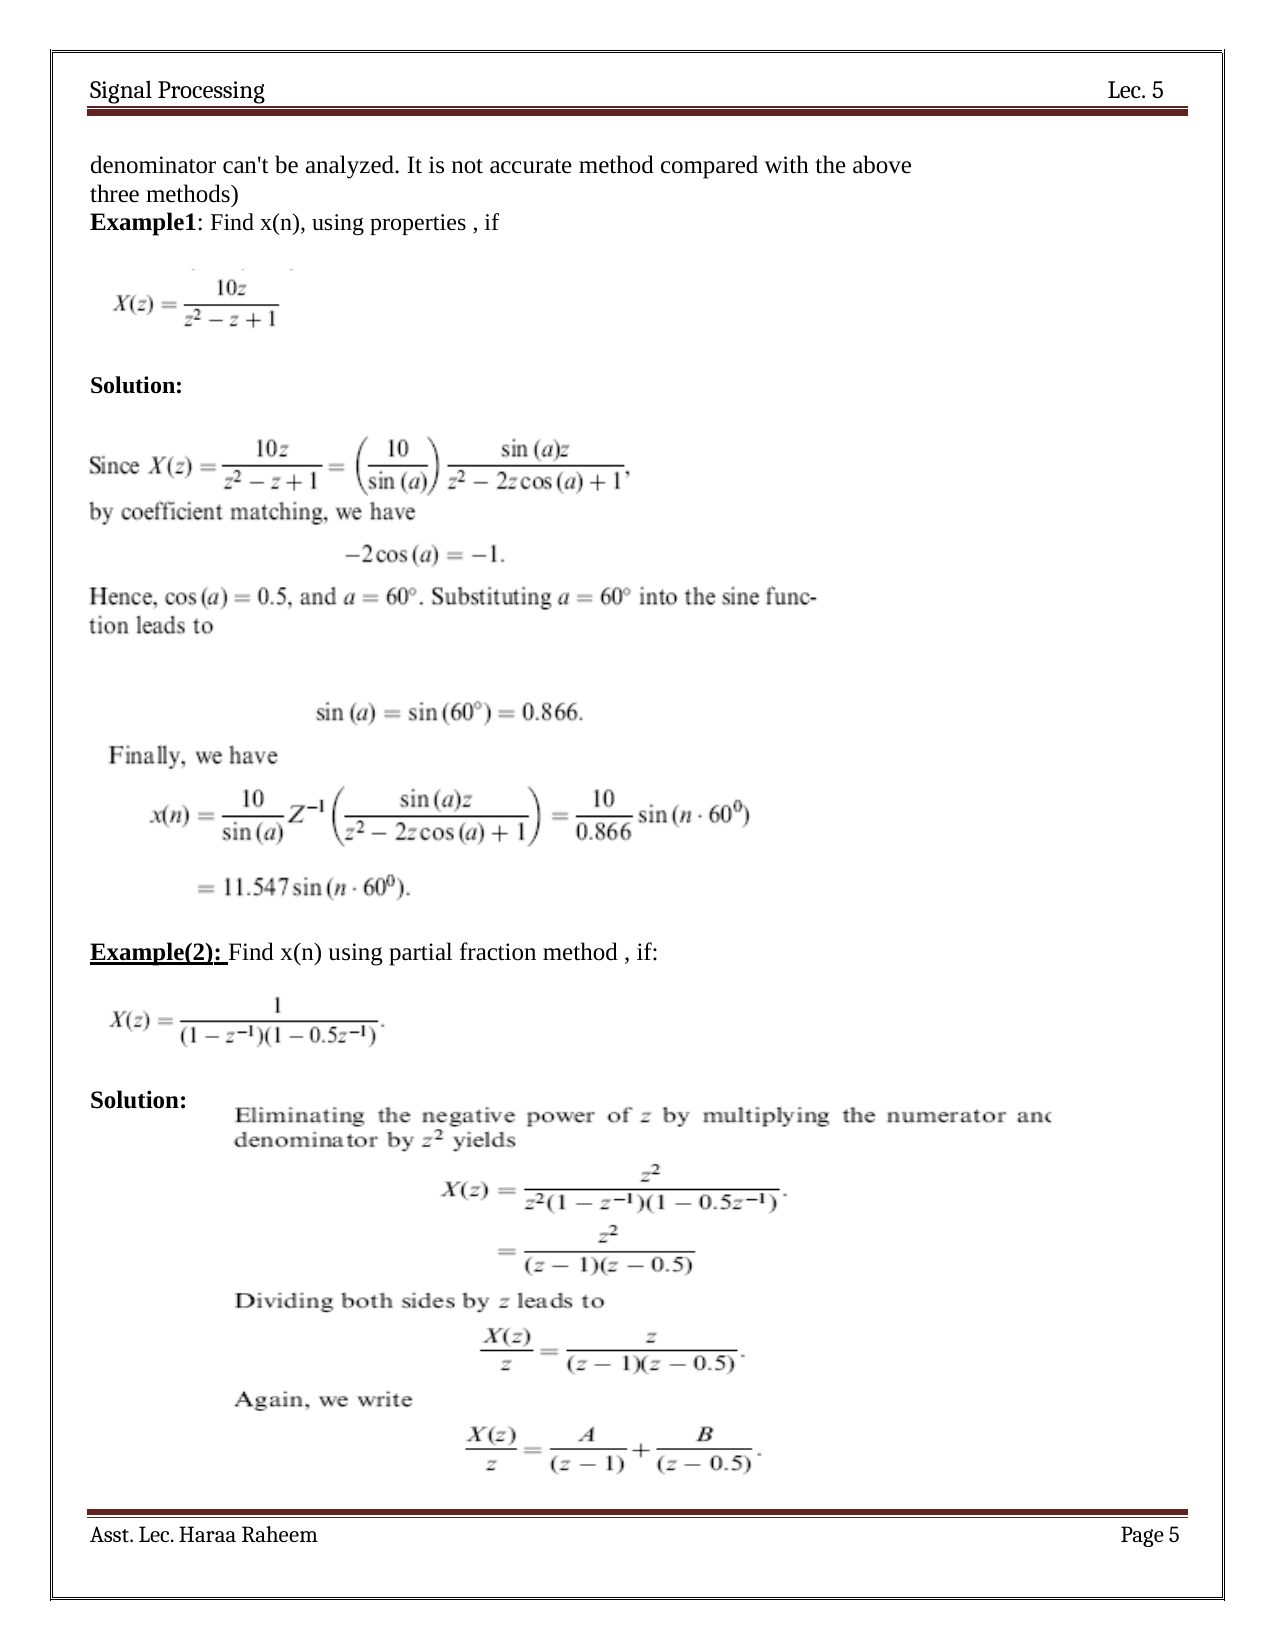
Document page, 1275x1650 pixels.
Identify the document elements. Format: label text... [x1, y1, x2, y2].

text_box Example(2): Find x(n) using partial fraction method , if: [87, 935, 661, 968]
slide_number Page 1 [1118, 1519, 1190, 1549]
footer Asst. Lec. Haraa Raheem [87, 1519, 331, 1549]
text_box [227, 1102, 1052, 1479]
text_box denominator can't be analyzed. It is not accurate method compared with the above three methods) Example1: Find x(n), using properties , if [87, 149, 970, 238]
text_box [90, 992, 422, 1060]
text_box Solution: [87, 1084, 190, 1117]
text_box Solution: [87, 369, 186, 401]
text_box [81, 433, 847, 654]
text_box Lec. 5 [1105, 73, 1171, 106]
text_box Signal Processing [87, 73, 279, 106]
text_box [103, 269, 309, 337]
text_box [68, 665, 796, 906]
